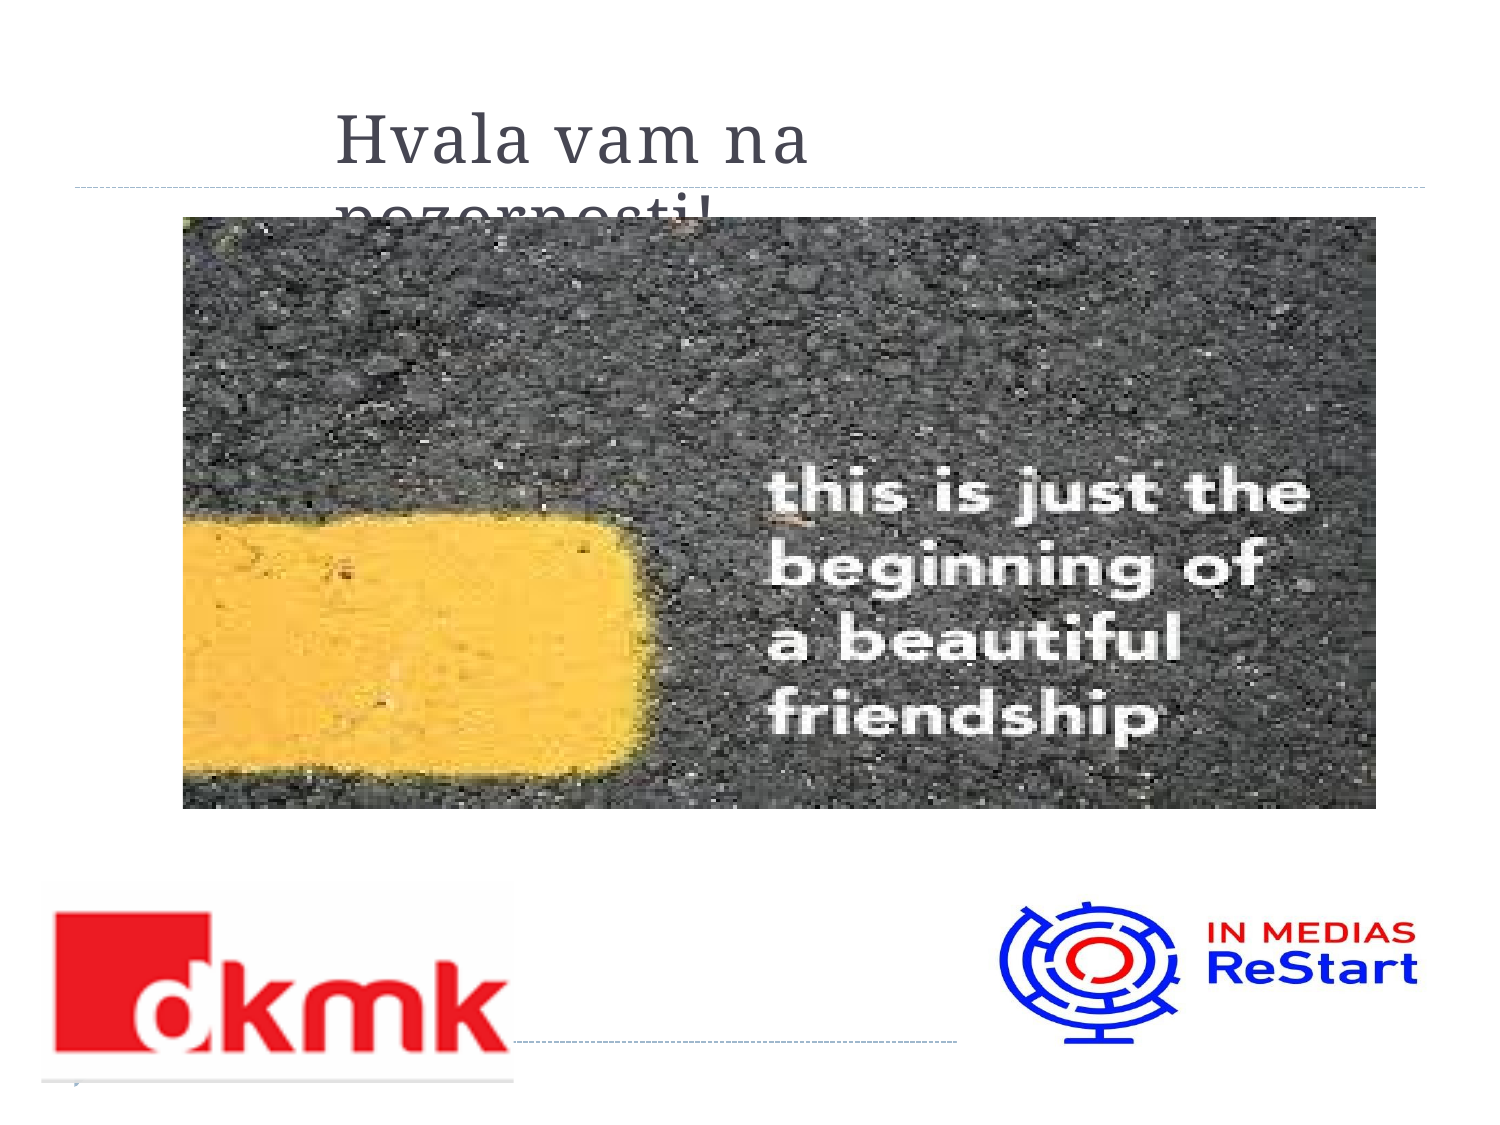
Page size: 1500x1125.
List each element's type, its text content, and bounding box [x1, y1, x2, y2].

text_box [74, 1083, 95, 1087]
title Hvala vam na pozornosti! [333, 94, 1166, 217]
text_box [956, 861, 1465, 1080]
text_box [41, 881, 514, 1083]
text_box [182, 217, 1376, 809]
